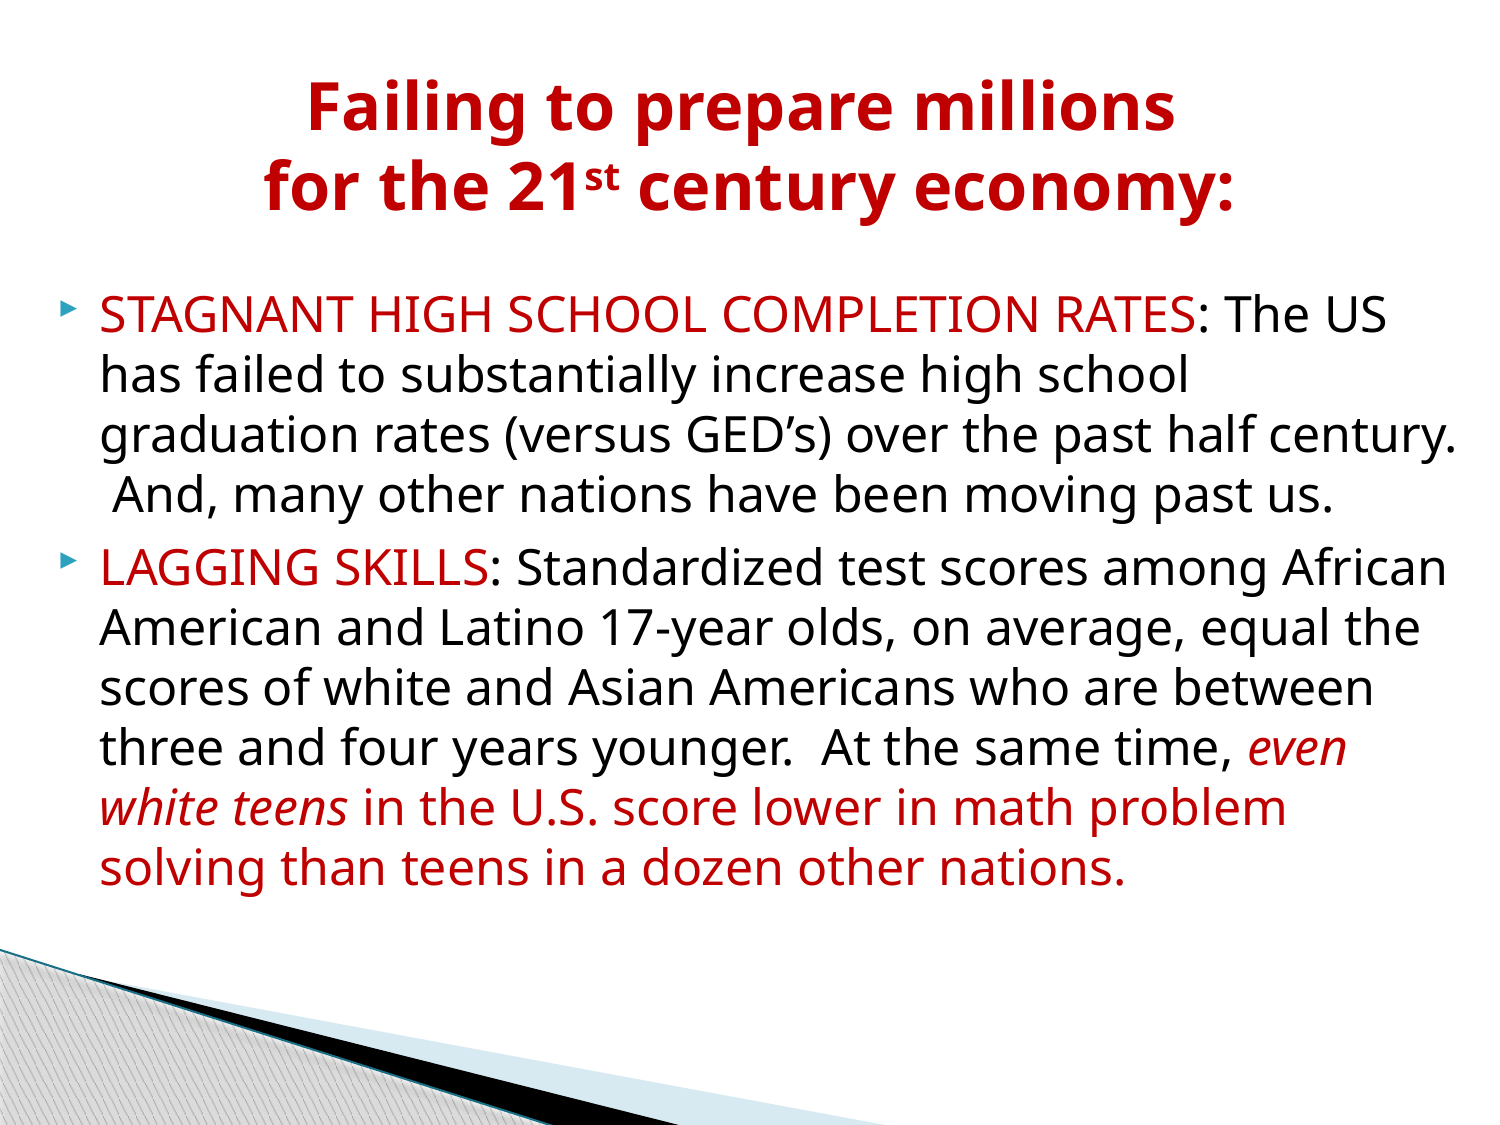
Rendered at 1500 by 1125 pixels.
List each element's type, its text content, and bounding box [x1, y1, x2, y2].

list STAGNANT HIGH SCHOOL COMPLETION RATES: The US has failed to substantially increase high school graduation rates (versus GED’s) over the past half century. And, many other nations have been moving past us. LAGGING SKILLS: Standardized test scores among African American and Latino 17-year olds, on average, equal the scores of white and Asian Americans who are between three and four years younger. At the same time, even white teens in the U.S. score lower in math problem solving than teens in a dozen other nations. [24, 275, 1475, 975]
title Failing to prepare millions for the 21st century economy: [75, 50, 1425, 238]
